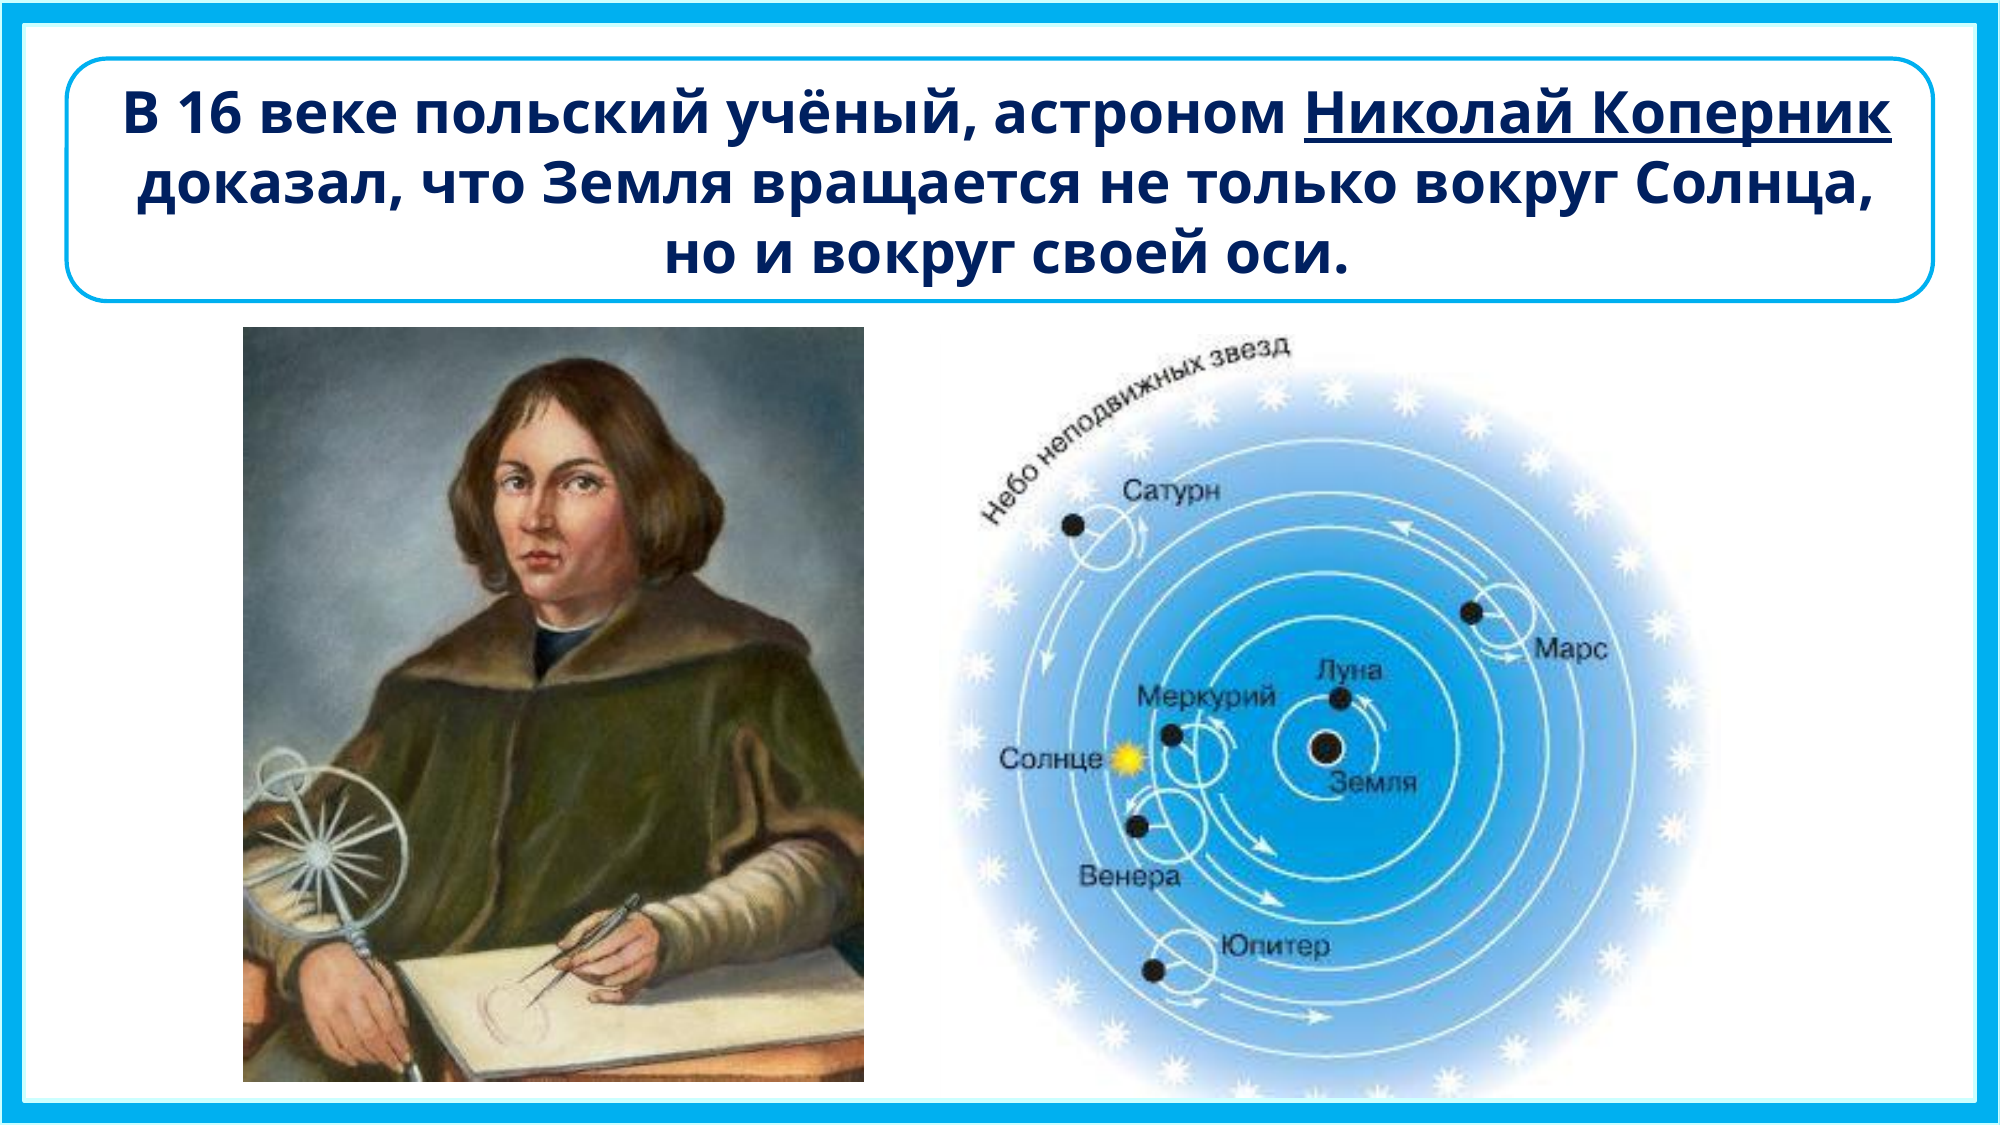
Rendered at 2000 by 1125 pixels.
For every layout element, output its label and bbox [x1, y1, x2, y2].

picture [939, 334, 1721, 1098]
picture [243, 327, 864, 1082]
text_box [66, 58, 1934, 302]
